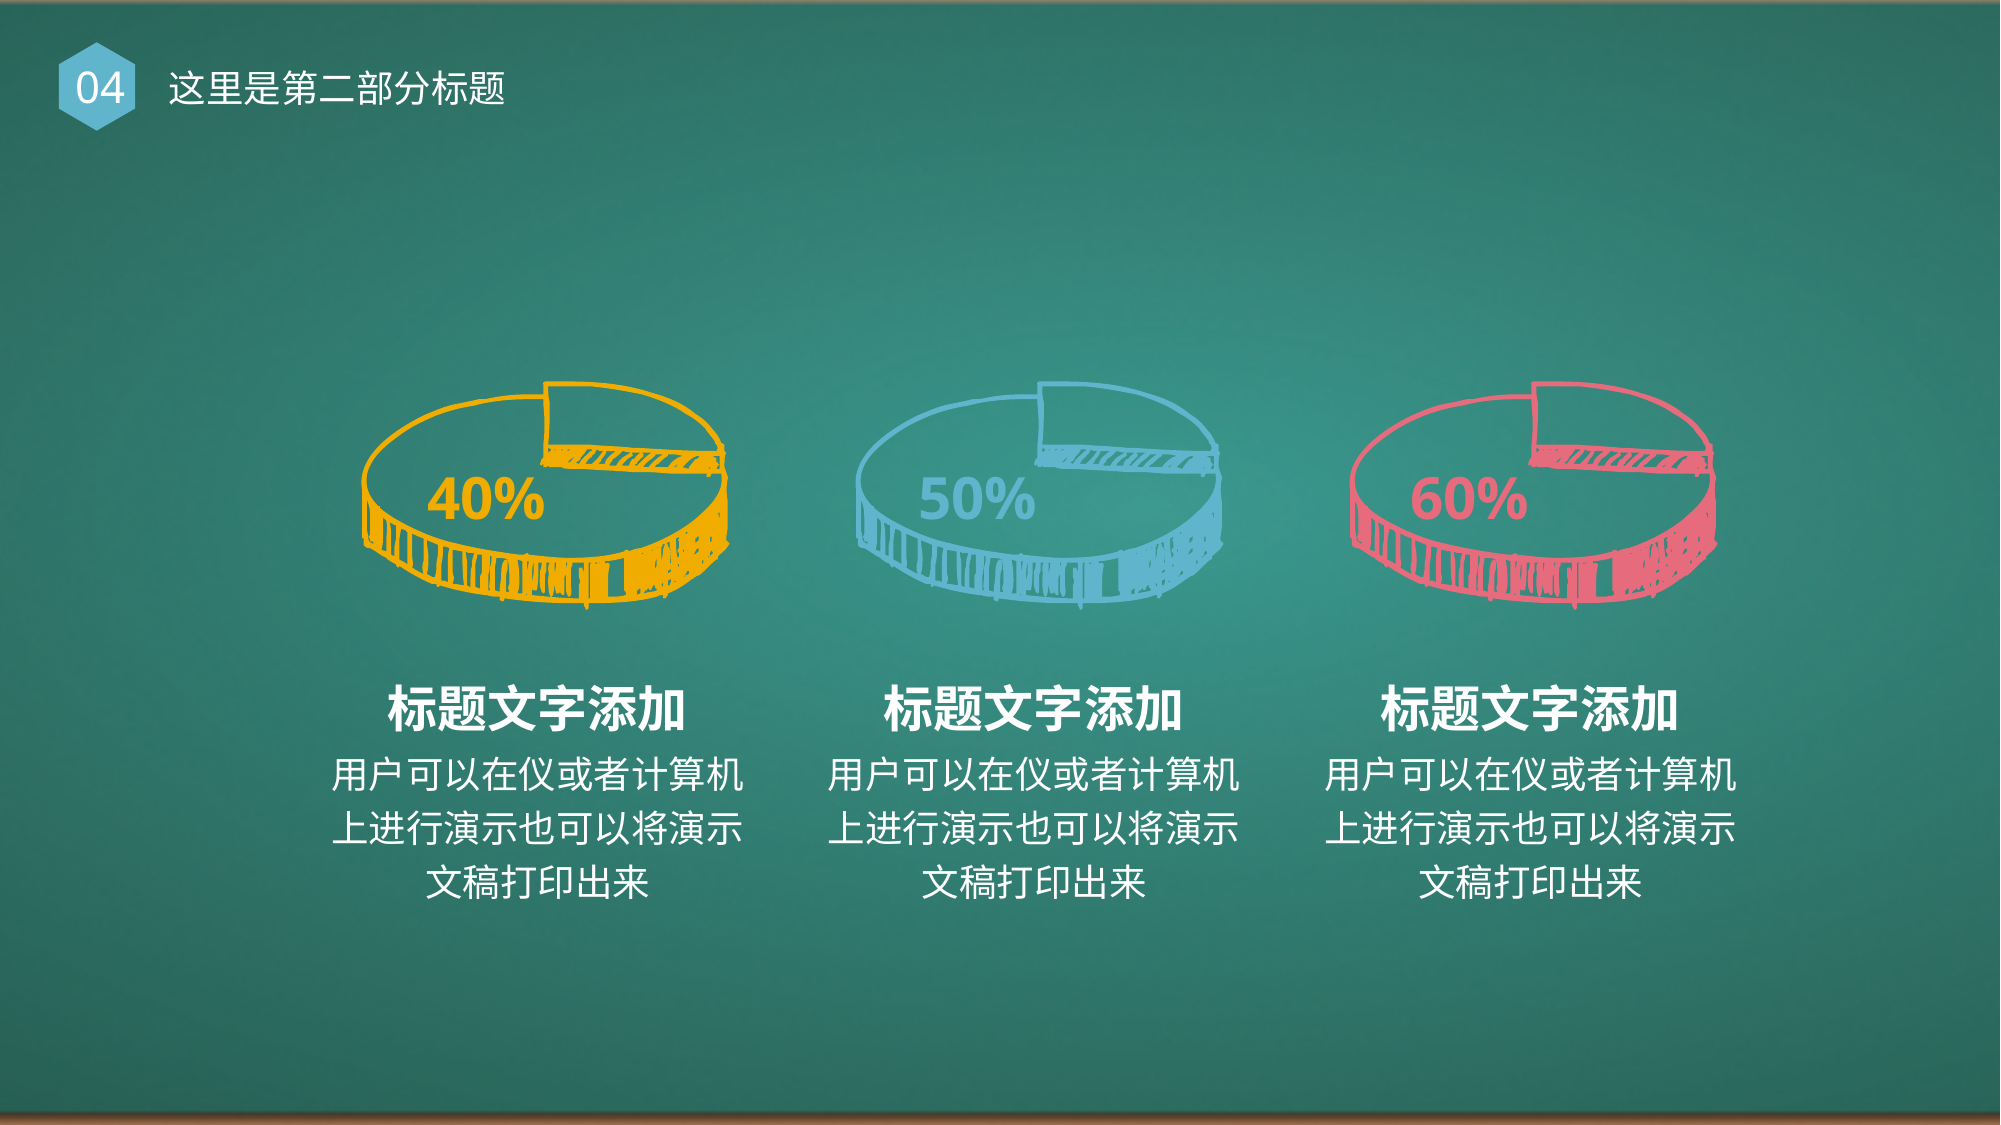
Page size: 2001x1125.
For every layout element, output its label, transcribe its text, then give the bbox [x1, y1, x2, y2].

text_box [355, 381, 730, 610]
picture [0, 0, 2000, 1125]
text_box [1343, 381, 1718, 610]
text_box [1291, 658, 1771, 860]
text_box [849, 381, 1224, 610]
text_box [78, 120, 116, 131]
text_box 04 [60, 52, 153, 120]
text_box 这里是第二部分标题 [148, 54, 654, 120]
text_box [79, 42, 114, 52]
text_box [298, 658, 777, 860]
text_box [794, 658, 1274, 860]
